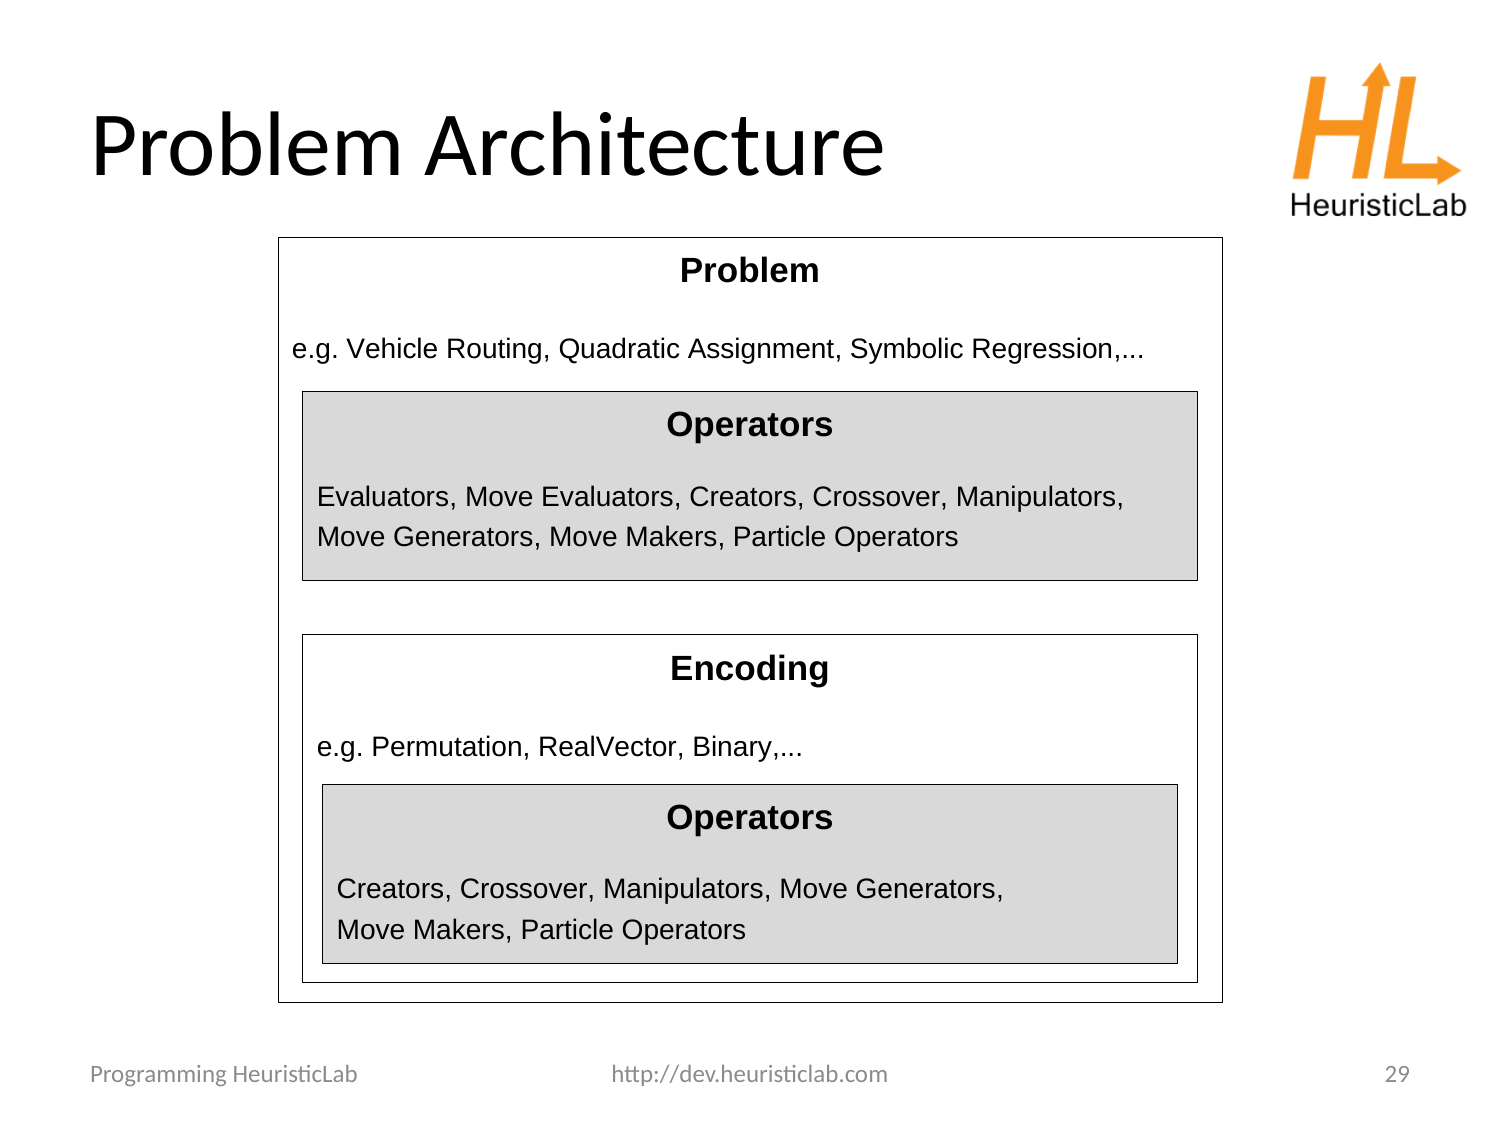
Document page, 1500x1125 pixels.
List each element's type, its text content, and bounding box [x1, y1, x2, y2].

picture [273, 232, 1227, 1008]
picture [1281, 27, 1474, 244]
slide_number Programming HeuristicLab [75, 1042, 425, 1103]
slide_number 29 [1074, 1042, 1425, 1103]
title Problem Architecture [75, 45, 1282, 233]
footer http://dev.heuristiclab.com [512, 1042, 988, 1103]
